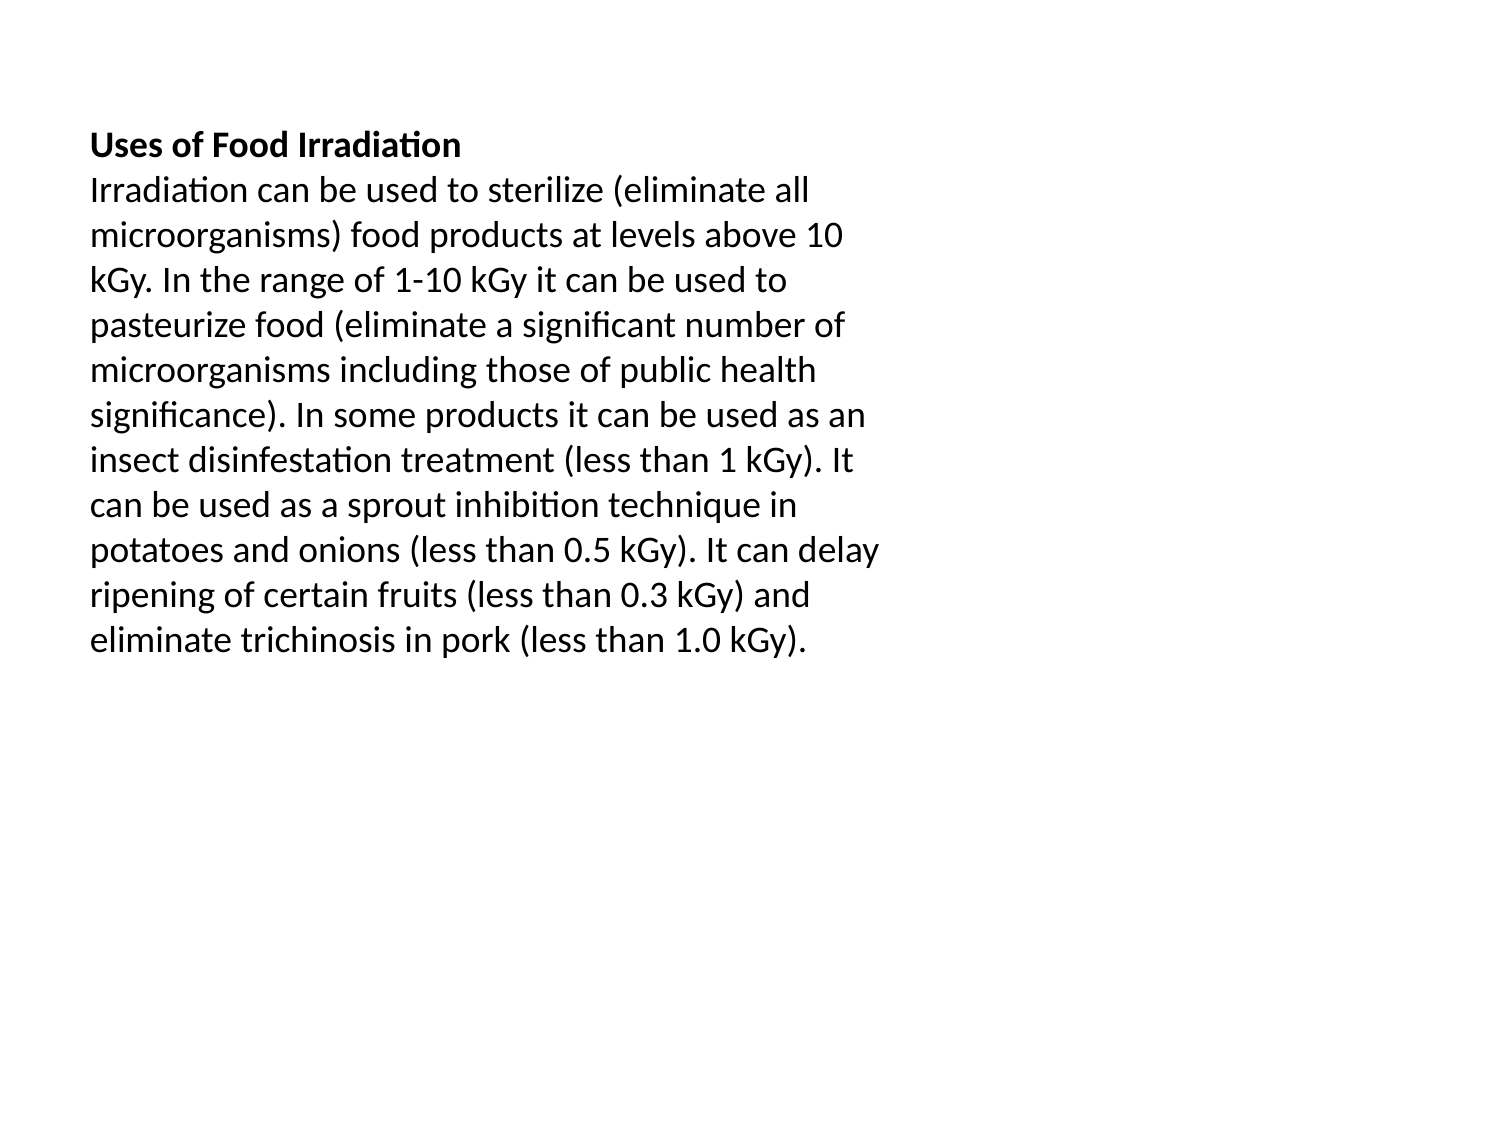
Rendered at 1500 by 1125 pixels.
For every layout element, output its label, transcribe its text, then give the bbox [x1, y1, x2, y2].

text_box Uses of Food Irradiation Irradiation can be used to sterilize (eliminate all microorganisms) food products at levels above 10 kGy. In the range of 1-10 kGy it can be used to pasteurize food (eliminate a significant number of microorganisms including those of public health significance). In some products it can be used as an insect disinfestation treatment (less than 1 kGy). It can be used as a sprout inhibition technique in potatoes and onions (less than 0.5 kGy). It can delay ripening of certain fruits (less than 0.3 kGy) and eliminate trichinosis in pork (less than 1.0 kGy). [74, 112, 1425, 713]
